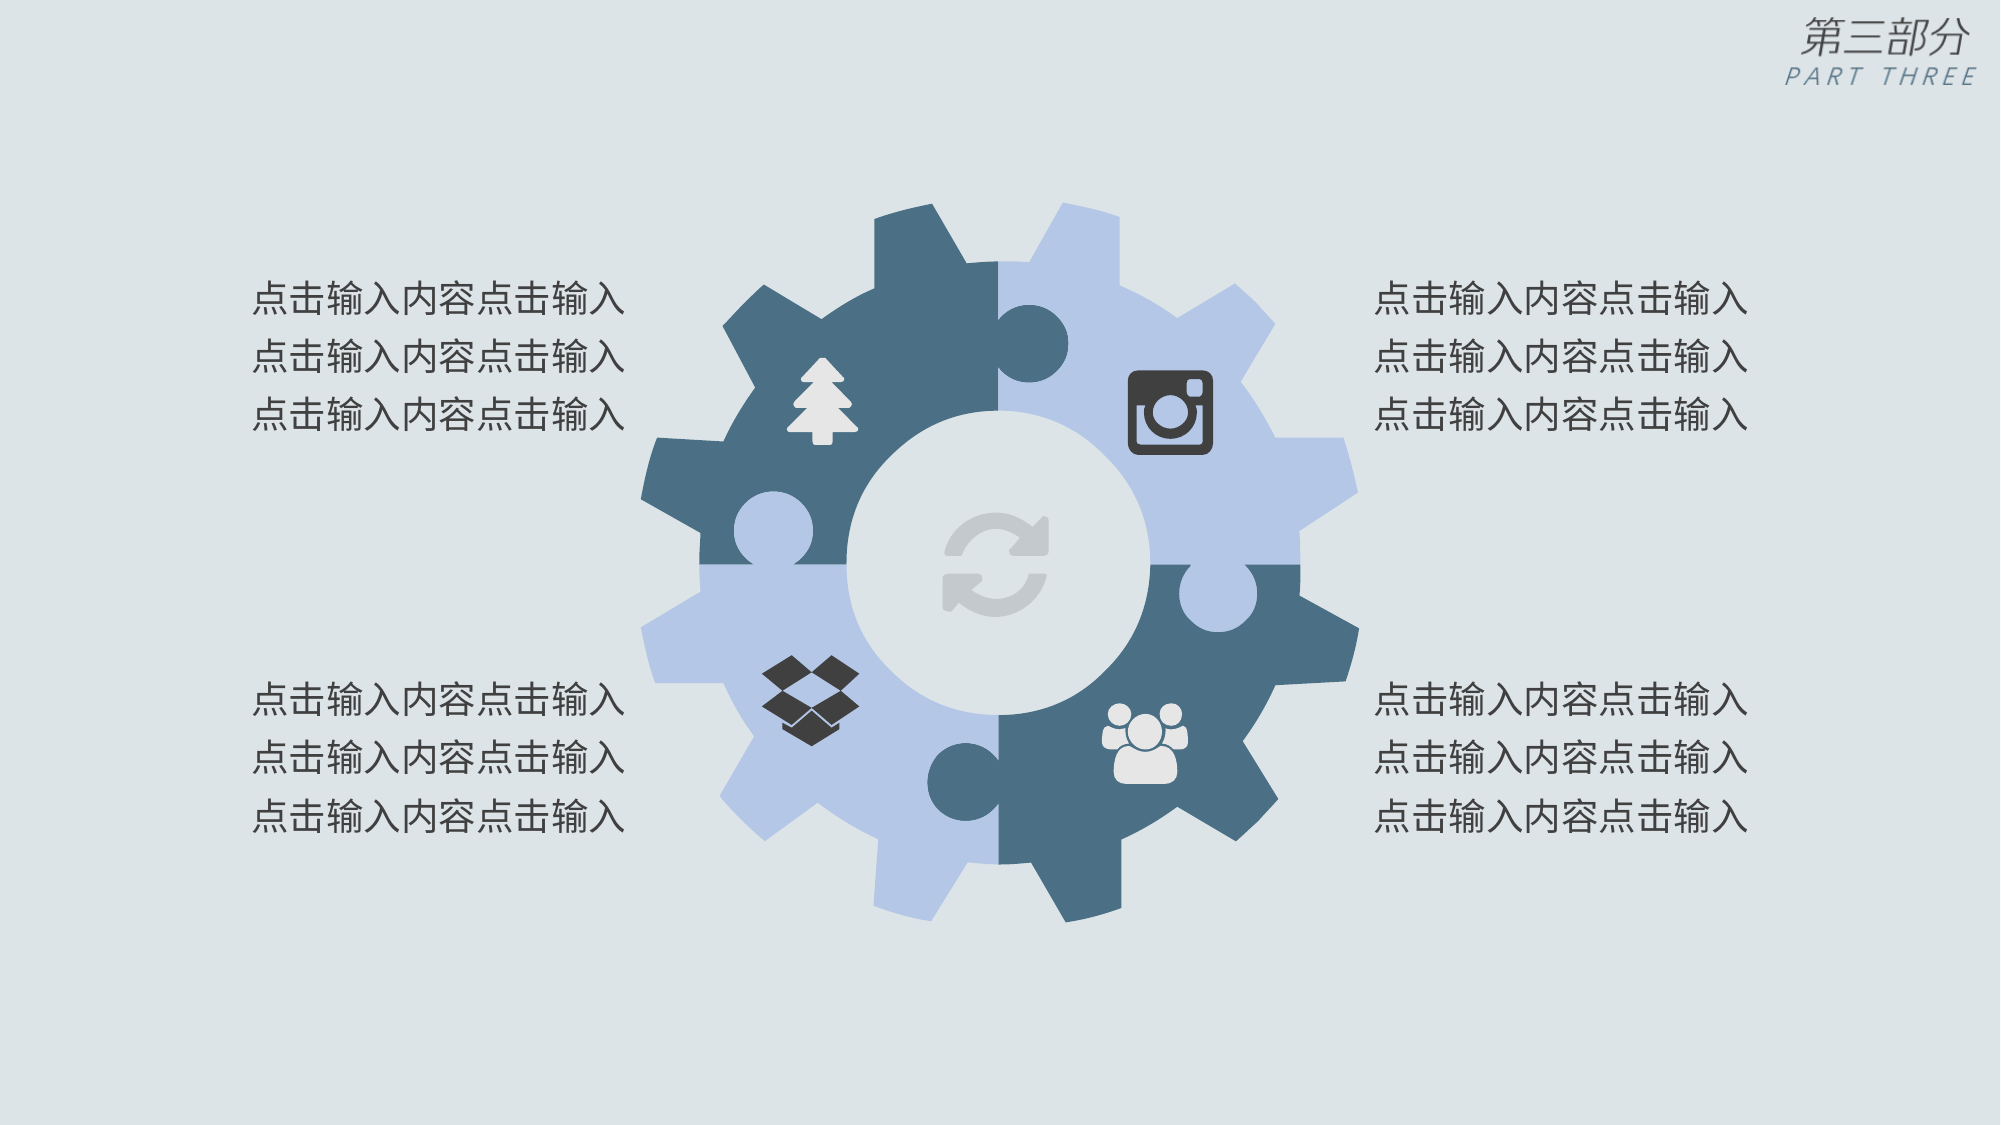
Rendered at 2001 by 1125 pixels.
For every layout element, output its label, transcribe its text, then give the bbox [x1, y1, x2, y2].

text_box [640, 202, 1360, 923]
text_box 点击输入内容点击输入 点击输入内容点击输入 点击输入内容点击输入 [211, 254, 640, 444]
picture [0, 0, 2001, 1125]
text_box 点击输入内容点击输入 点击输入内容点击输入 点击输入内容点击输入 [1360, 254, 1789, 444]
text_box 点击输入内容点击输入 点击输入内容点击输入 点击输入内容点击输入 [211, 655, 640, 845]
text_box 点击输入内容点击输入 点击输入内容点击输入 点击输入内容点击输入 [1360, 655, 1789, 845]
